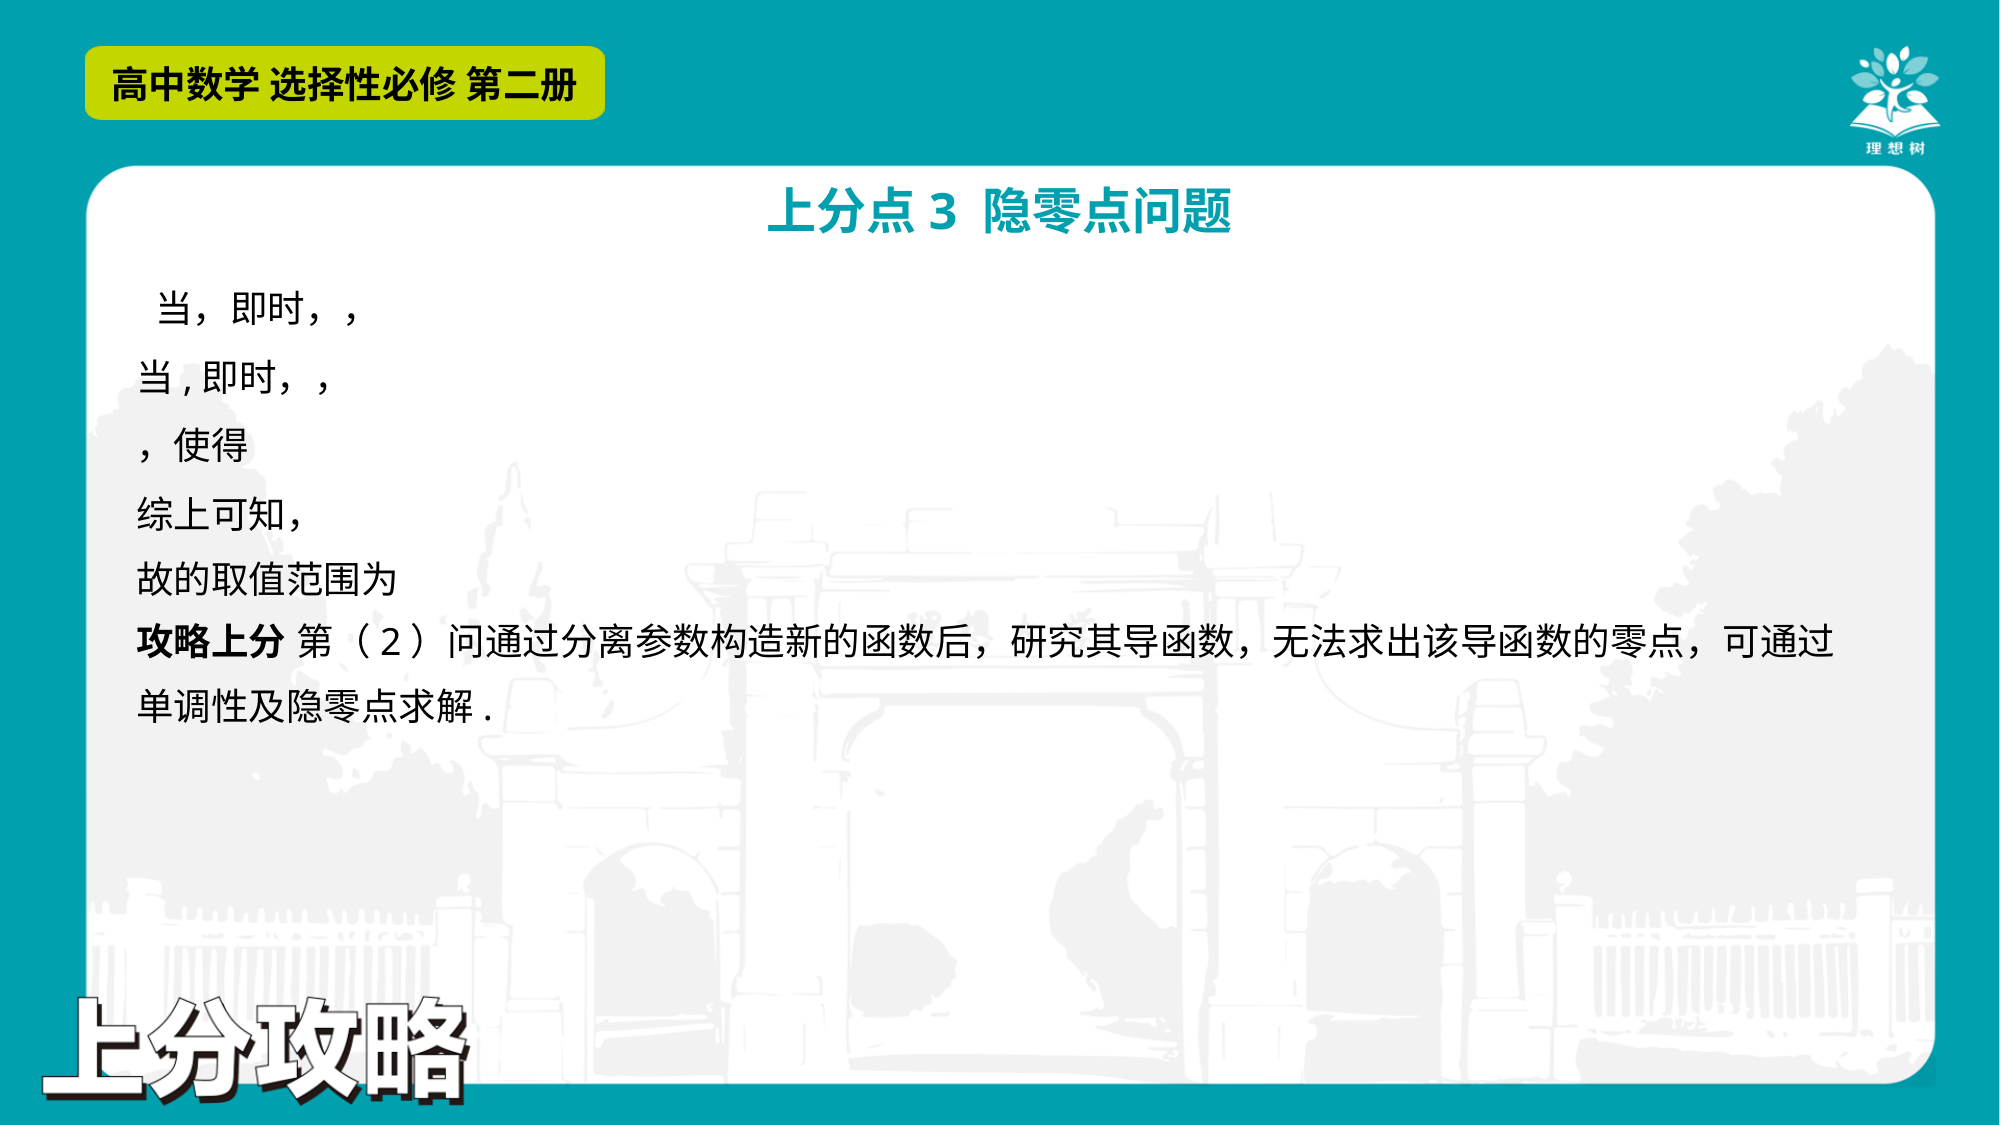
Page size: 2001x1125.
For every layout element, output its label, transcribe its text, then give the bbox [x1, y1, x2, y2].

text_box 攻略上分 第（2）问通过分离参数构造新的函数后，研究其导函数，无法求出该导函数的零点，可通过 单调性及隐零点求解. [136, 594, 1865, 721]
picture [0, 0, 2000, 1125]
